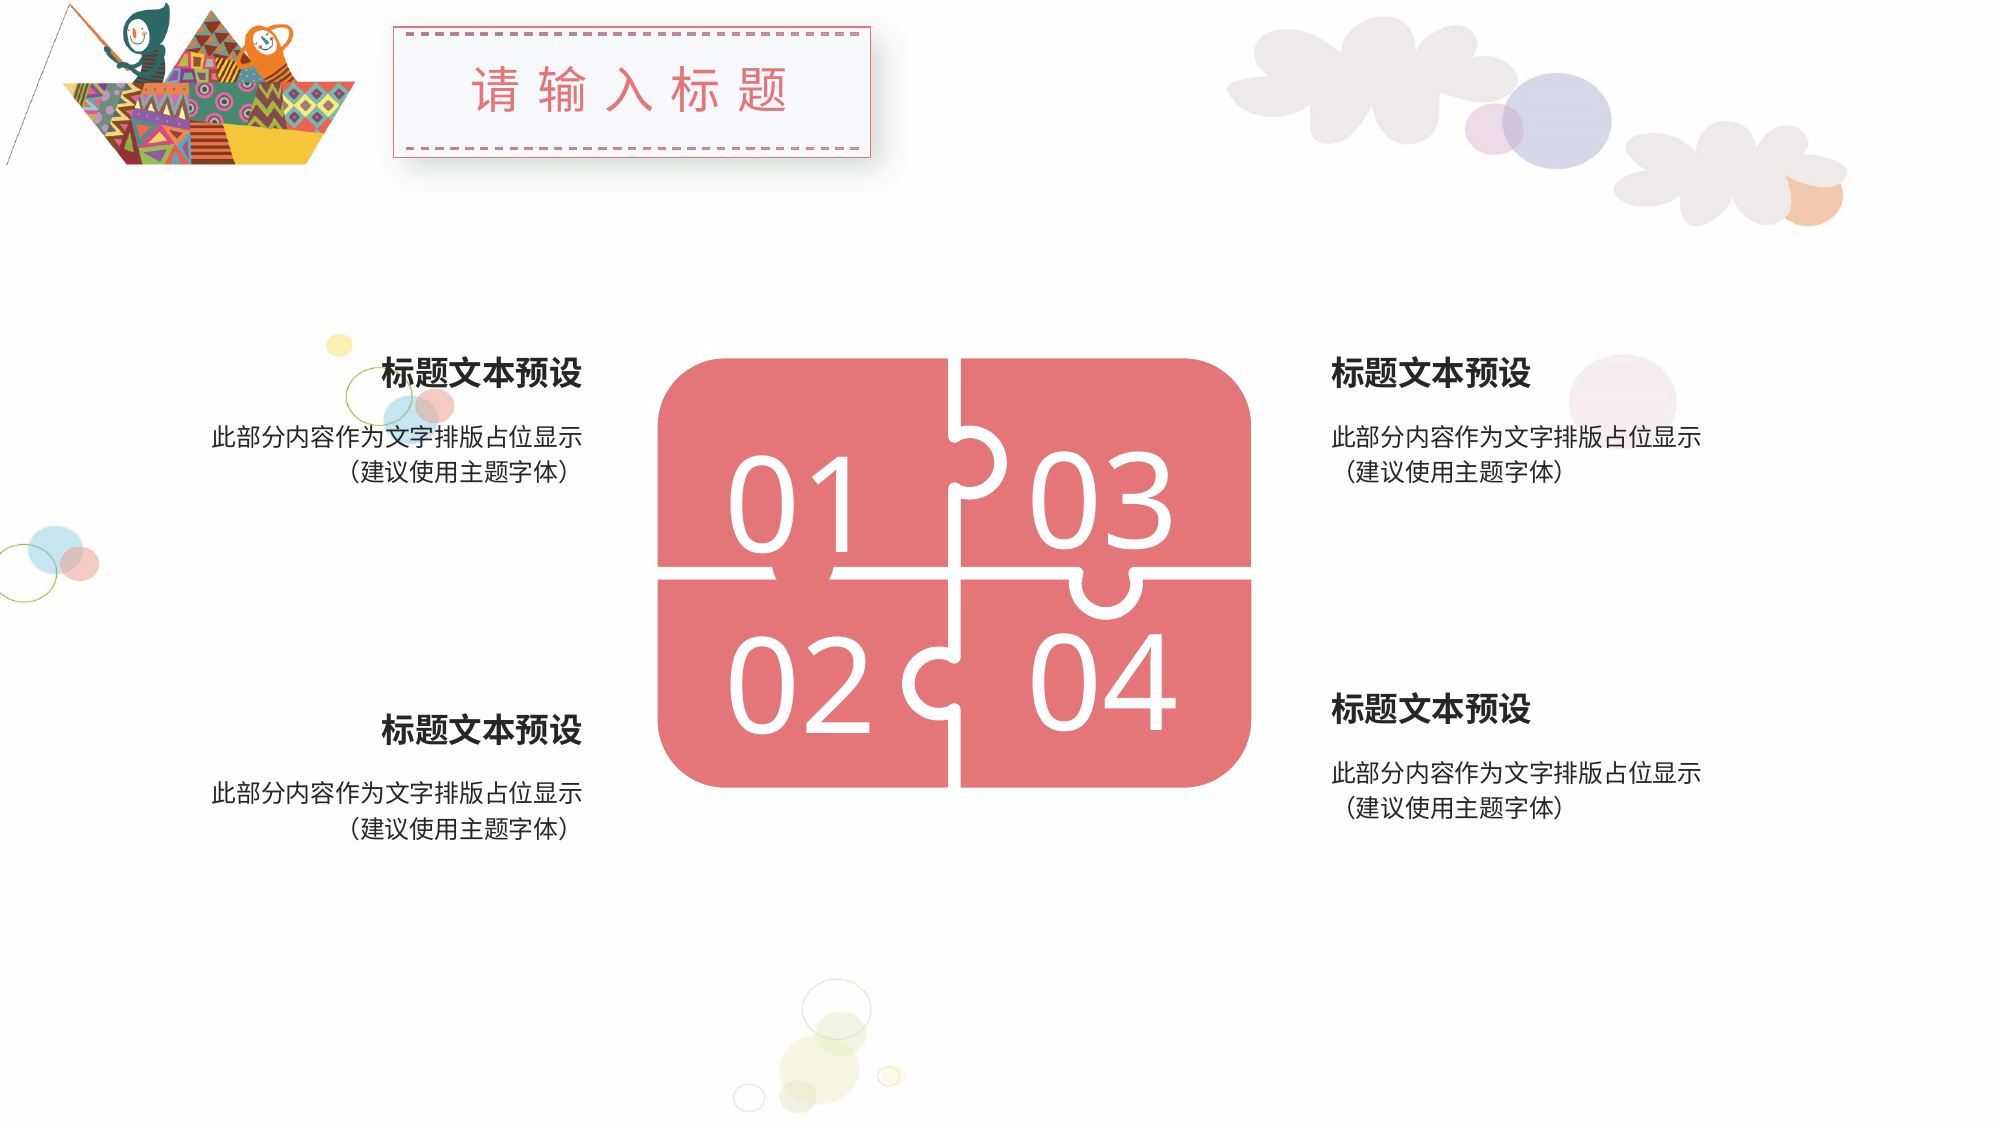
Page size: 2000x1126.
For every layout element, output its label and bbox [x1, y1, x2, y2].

text_box [392, 26, 871, 159]
text_box [1318, 351, 1723, 500]
text_box [651, 351, 1258, 795]
text_box [191, 708, 595, 857]
text_box [191, 351, 595, 500]
text_box [1318, 688, 1723, 836]
picture [0, 0, 2000, 1126]
